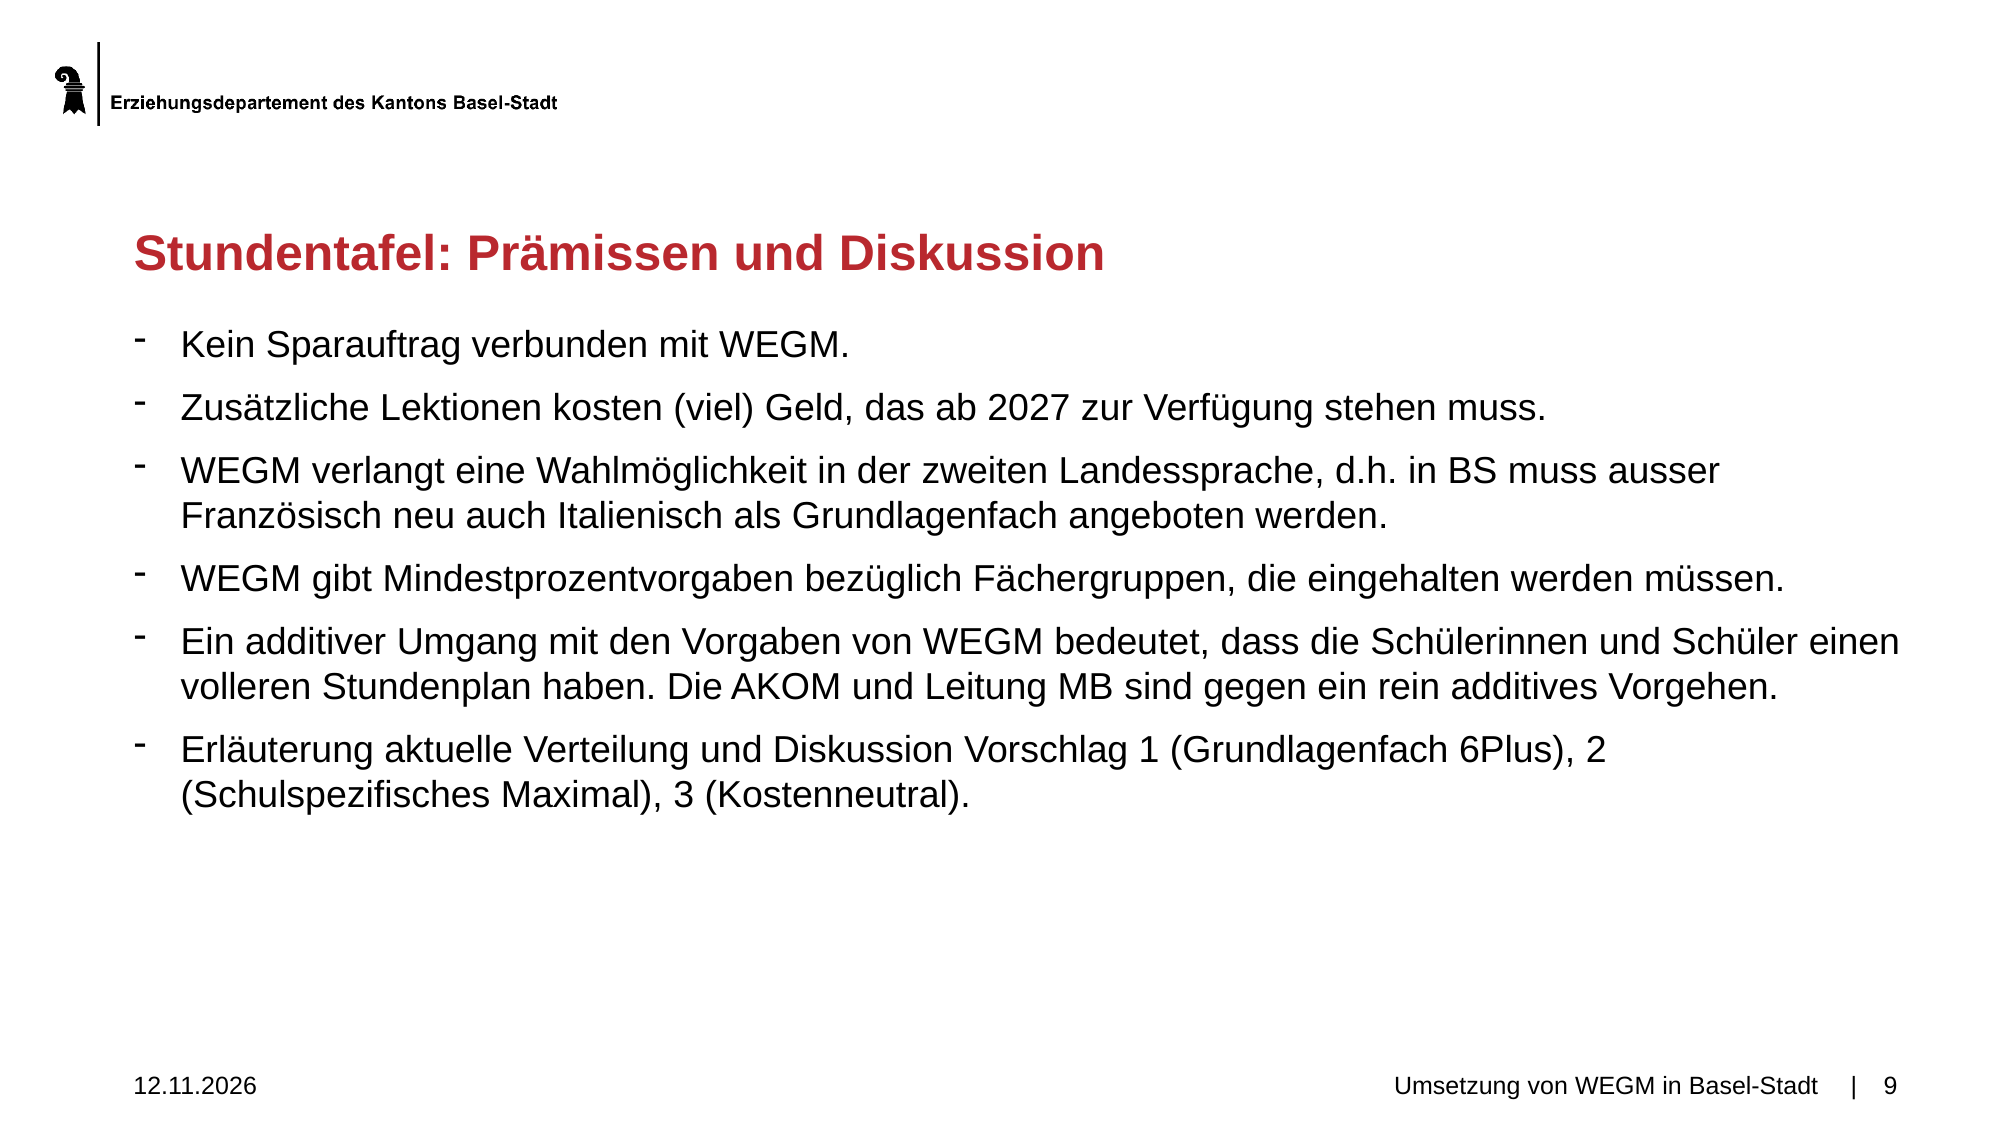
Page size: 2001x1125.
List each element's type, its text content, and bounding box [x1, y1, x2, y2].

list Kein Sparauftrag verbunden mit WEGM. Zusätzliche Lektionen kosten (viel) Geld, das ab 2027 zur Verfügung stehen muss. WEGM verlangt eine Wahlmöglichkeit in der zweiten Landessprache, d.h. in BS muss ausser Französisch neu auch Italienisch als Grundlagenfach angeboten werden. WEGM gibt Mindestprozentvorgaben bezüglich Fächergruppen, die eingehalten werden müssen. Ein additiver Umgang mit den Vorgaben von WEGM bedeutet, dass die Schülerinnen und Schüler einen volleren Stundenplan haben. Die AKOM und Leitung MB sind gegen ein rein additives Vorgehen. Erläuterung aktuelle Verteilung und Diskussion Vorschlag 1 (Grundlagenfach 6Plus), 2 (Schulspezifisches Maximal), 3 (Kostenneutral). [133, 320, 1914, 1018]
slide_number | 9 [1850, 1064, 2000, 1125]
title Stundentafel: Prämissen und Diskussion [133, 219, 1914, 281]
footer Umsetzung von WEGM in Basel-Stadt [598, 1064, 1820, 1125]
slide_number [133, 1064, 567, 1125]
picture [54, 42, 557, 126]
